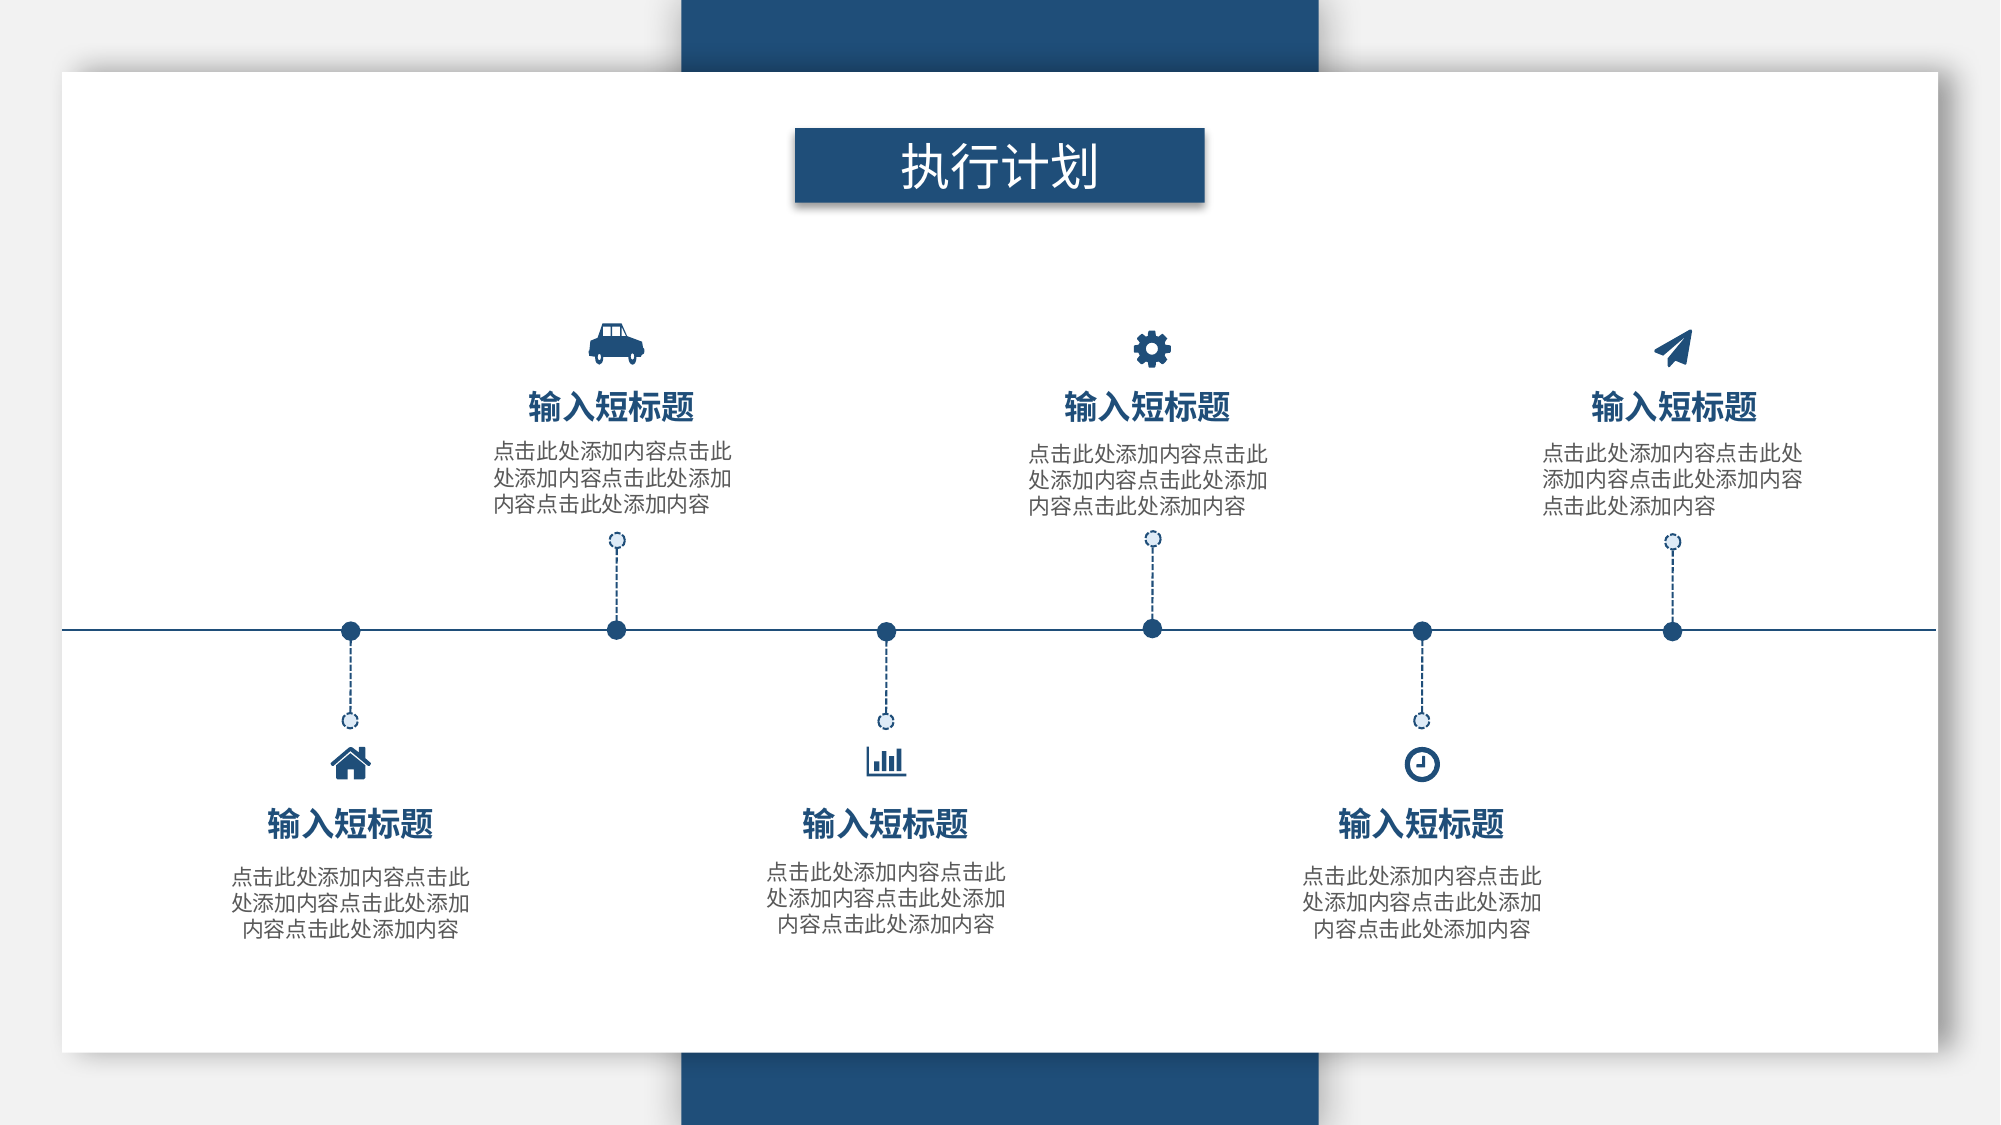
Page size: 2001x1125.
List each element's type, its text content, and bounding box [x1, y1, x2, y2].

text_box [1413, 622, 1432, 729]
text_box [1663, 534, 1682, 641]
text_box [1133, 330, 1171, 368]
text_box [607, 532, 626, 639]
text_box 输入短标题 [752, 796, 1020, 851]
text_box 点击此处添加内容点击此处添加内容点击此处添加内容点击此处添加内容 [1281, 855, 1564, 995]
text_box 执行计划 [795, 128, 1205, 203]
text_box 输入短标题 [217, 796, 485, 851]
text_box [342, 622, 360, 729]
text_box 点击此处添加内容点击此处添加内容点击此处添加内容点击此处添加内容 [1014, 432, 1291, 527]
text_box [1654, 329, 1693, 368]
text_box 点击此处添加内容点击此处添加内容点击此处添加内容点击此处添加内容 [1527, 432, 1819, 526]
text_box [1143, 531, 1162, 638]
text_box 点击此处添加内容点击此处添加内容点击此处添加内容点击此处添加内容 [478, 430, 755, 525]
text_box 点击此处添加内容点击此处添加内容点击此处添加内容点击此处添加内容 [209, 856, 492, 996]
text_box [1404, 746, 1441, 783]
text_box [866, 746, 907, 777]
text_box 输入短标题 [1541, 379, 1809, 434]
text_box 输入短标题 [478, 379, 746, 430]
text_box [877, 623, 896, 730]
text_box 输入短标题 [1288, 796, 1556, 851]
text_box [330, 746, 371, 780]
text_box [588, 323, 645, 365]
text_box 点击此处添加内容点击此处添加内容点击此处添加内容点击此处添加内容 [745, 851, 1028, 991]
text_box 输入短标题 [1014, 379, 1282, 434]
